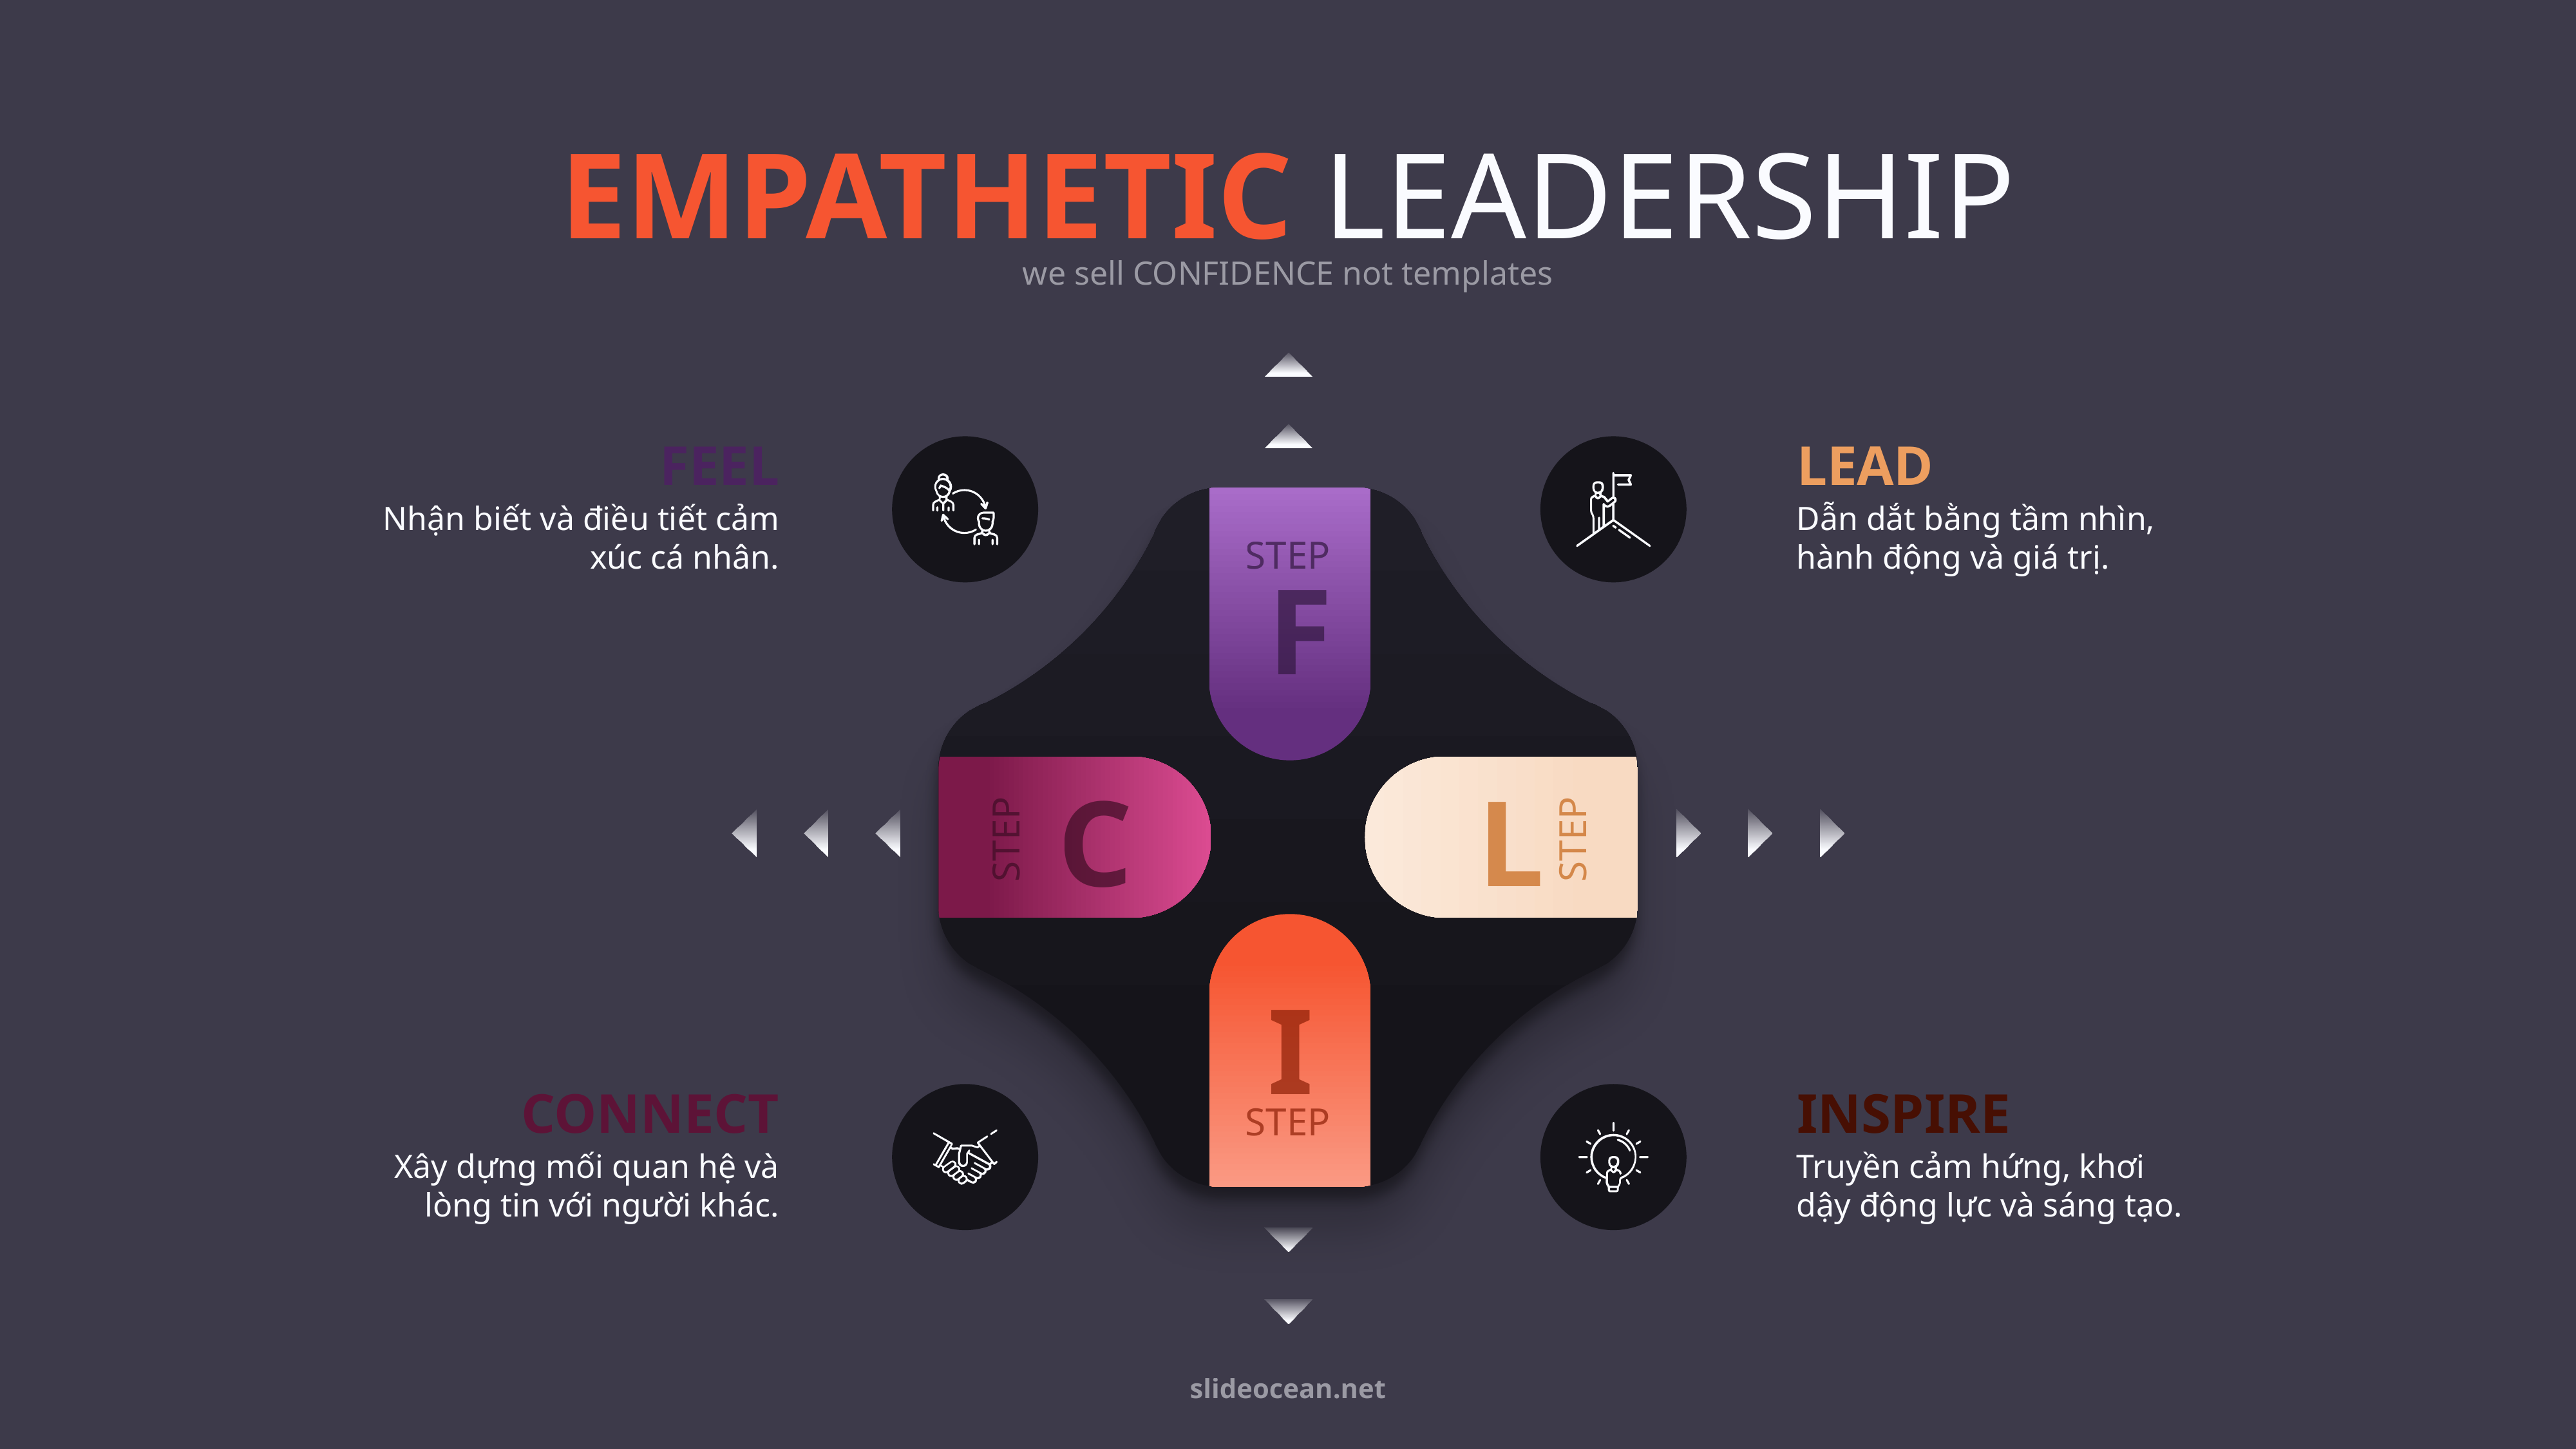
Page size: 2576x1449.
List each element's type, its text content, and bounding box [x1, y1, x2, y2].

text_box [938, 487, 1638, 809]
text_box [932, 1129, 998, 1186]
text_box CONNECT [401, 1074, 789, 1149]
text_box slideocean.net [1180, 1367, 1396, 1409]
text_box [931, 473, 999, 546]
text_box Dẫn dắt bằng tầm nhìn, hành động và giá trị. [1787, 493, 2213, 580]
text_box Xây dựng mối quan hệ và lòng tin với người khác. [363, 1141, 789, 1228]
text_box EMPATHETIC LEADERSHIP [551, 116, 2025, 267]
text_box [1578, 1121, 1649, 1193]
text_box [1264, 352, 1312, 487]
text_box FEEL [401, 426, 789, 501]
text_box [938, 858, 1638, 1188]
text_box INSPIRE [1787, 1074, 2172, 1149]
text_box [891, 435, 1036, 578]
text_box [891, 1088, 1033, 1231]
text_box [1264, 1188, 1312, 1324]
text_box LEAD [1787, 426, 2172, 501]
text_box Truyền cảm hứng, khơi dậy động lực và sáng tạo. [1787, 1141, 2213, 1228]
text_box we sell CONFIDENCE not templates [1013, 267, 1563, 296]
text_box Nhận biết và điều tiết cảm xúc cá nhân. [363, 493, 789, 580]
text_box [1575, 471, 1651, 547]
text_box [732, 809, 1844, 858]
text_box [1542, 435, 1688, 580]
text_box [1546, 1087, 1688, 1231]
